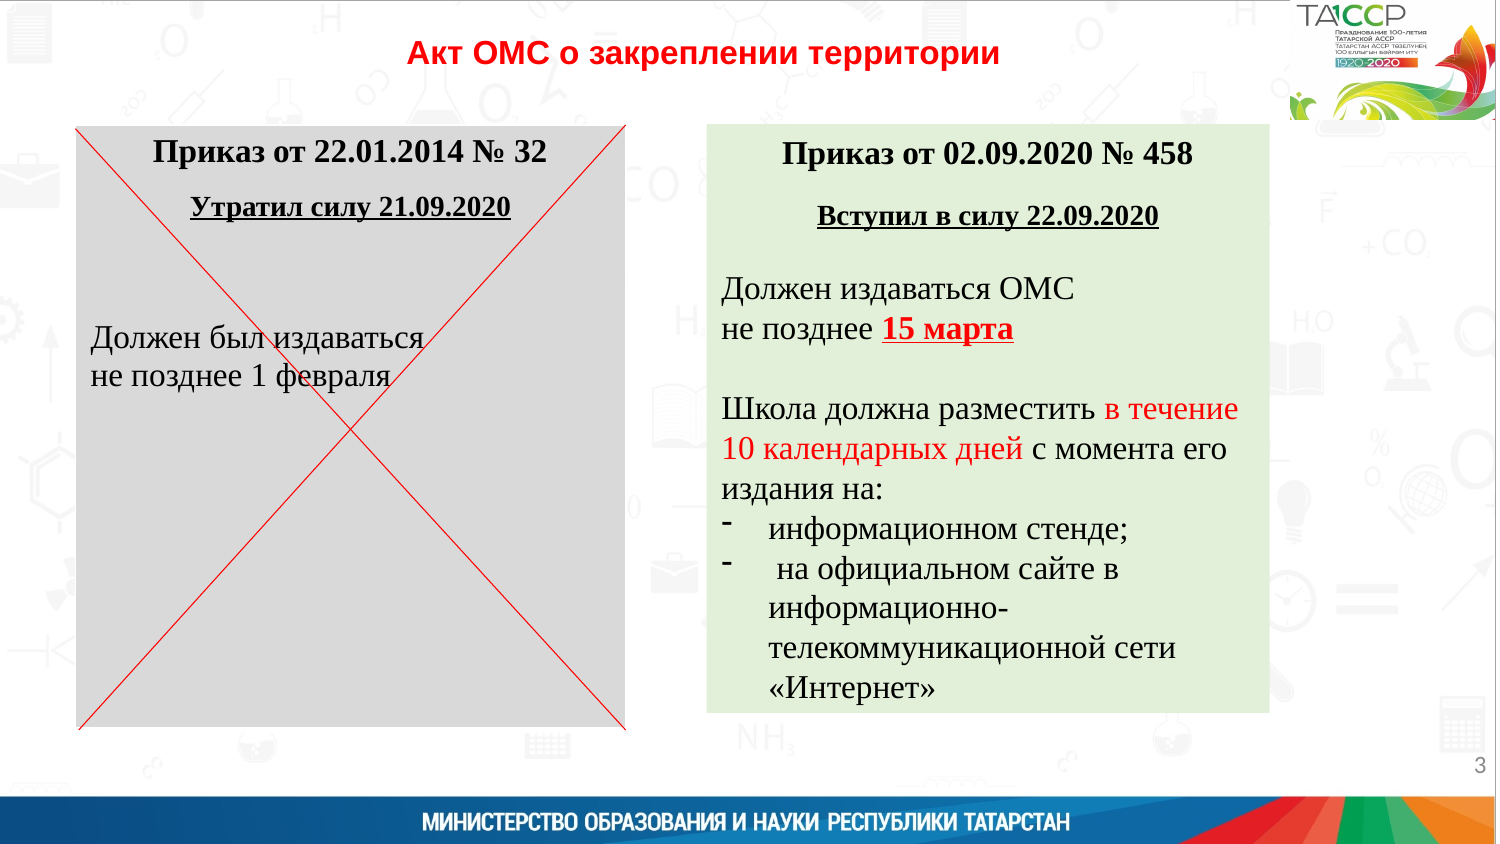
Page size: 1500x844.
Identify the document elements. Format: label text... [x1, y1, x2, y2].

picture [0, 0, 1495, 844]
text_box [78, 124, 626, 730]
text_box 3 [1495, 740, 1500, 786]
